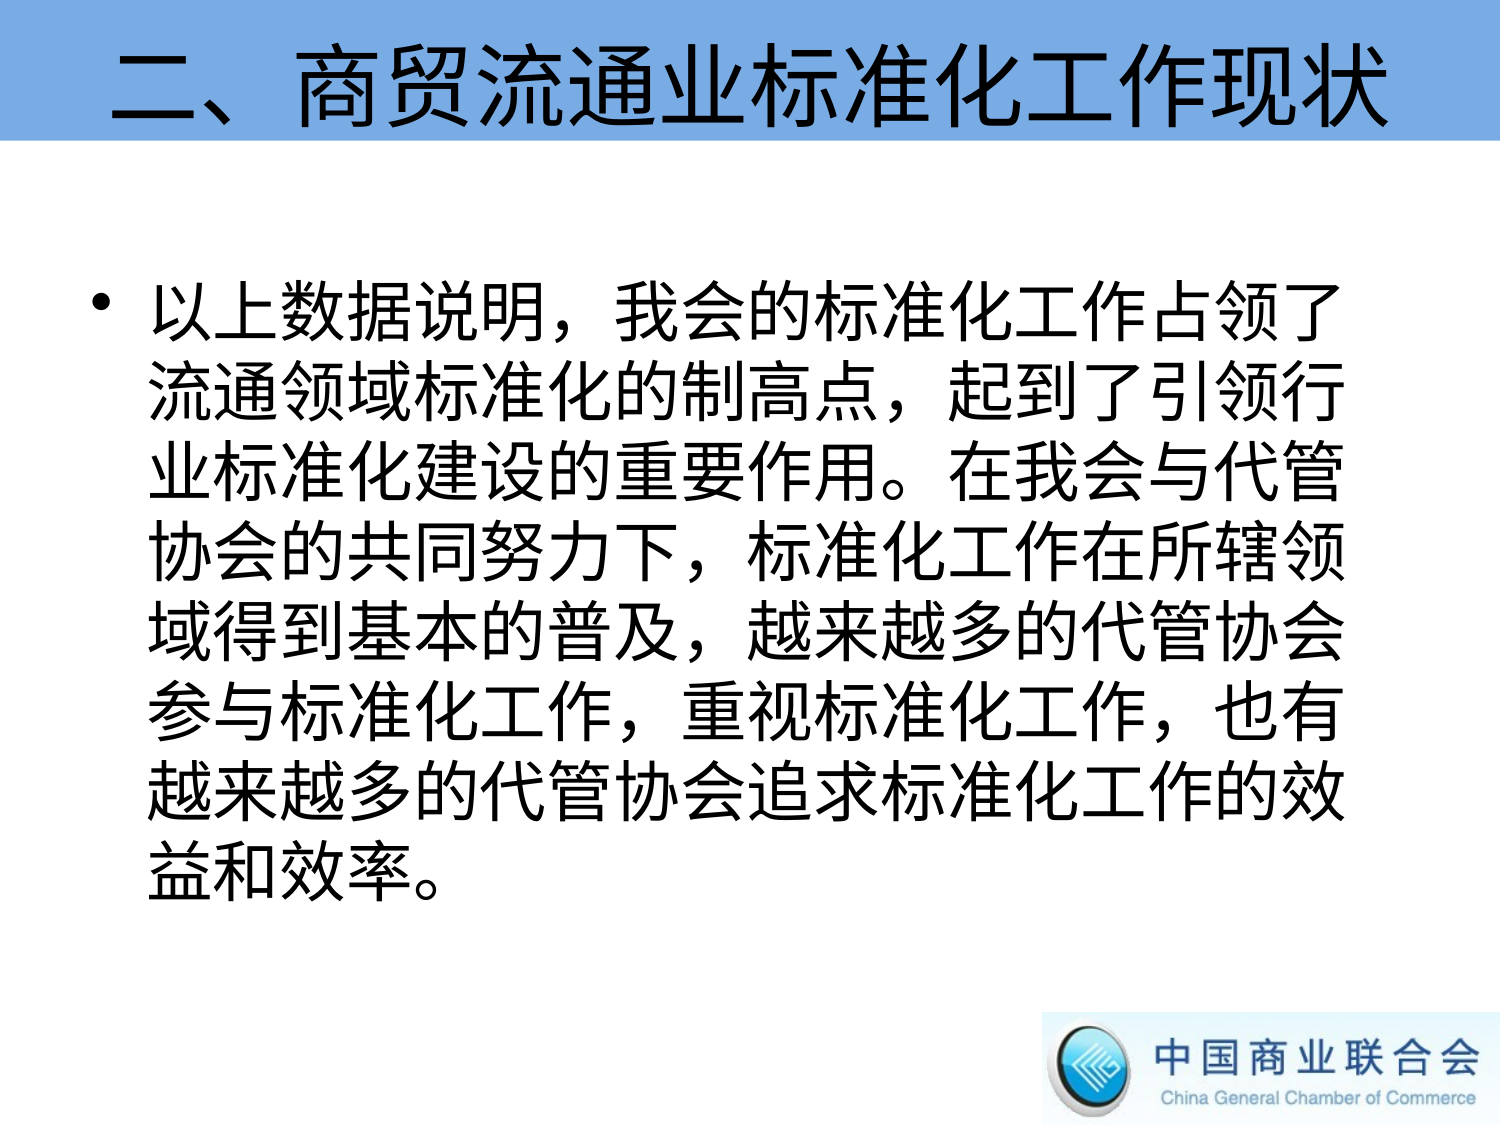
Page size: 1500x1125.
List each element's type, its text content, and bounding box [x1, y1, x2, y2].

list 以上数据说明，我会的标准化工作占领了流通领域标准化的制高点，起到了引领行业标准化建设的重要作用。在我会与代管协会的共同努力下，标准化工作在所辖领域得到基本的普及，越来越多的代管协会参与标准化工作，重视标准化工作，也有越来越多的代管协会追求标准化工作的效益和效率。 [74, 262, 1426, 1006]
title 二、商贸流通业标准化工作现状 [74, 44, 1426, 233]
picture [1042, 1012, 1500, 1125]
